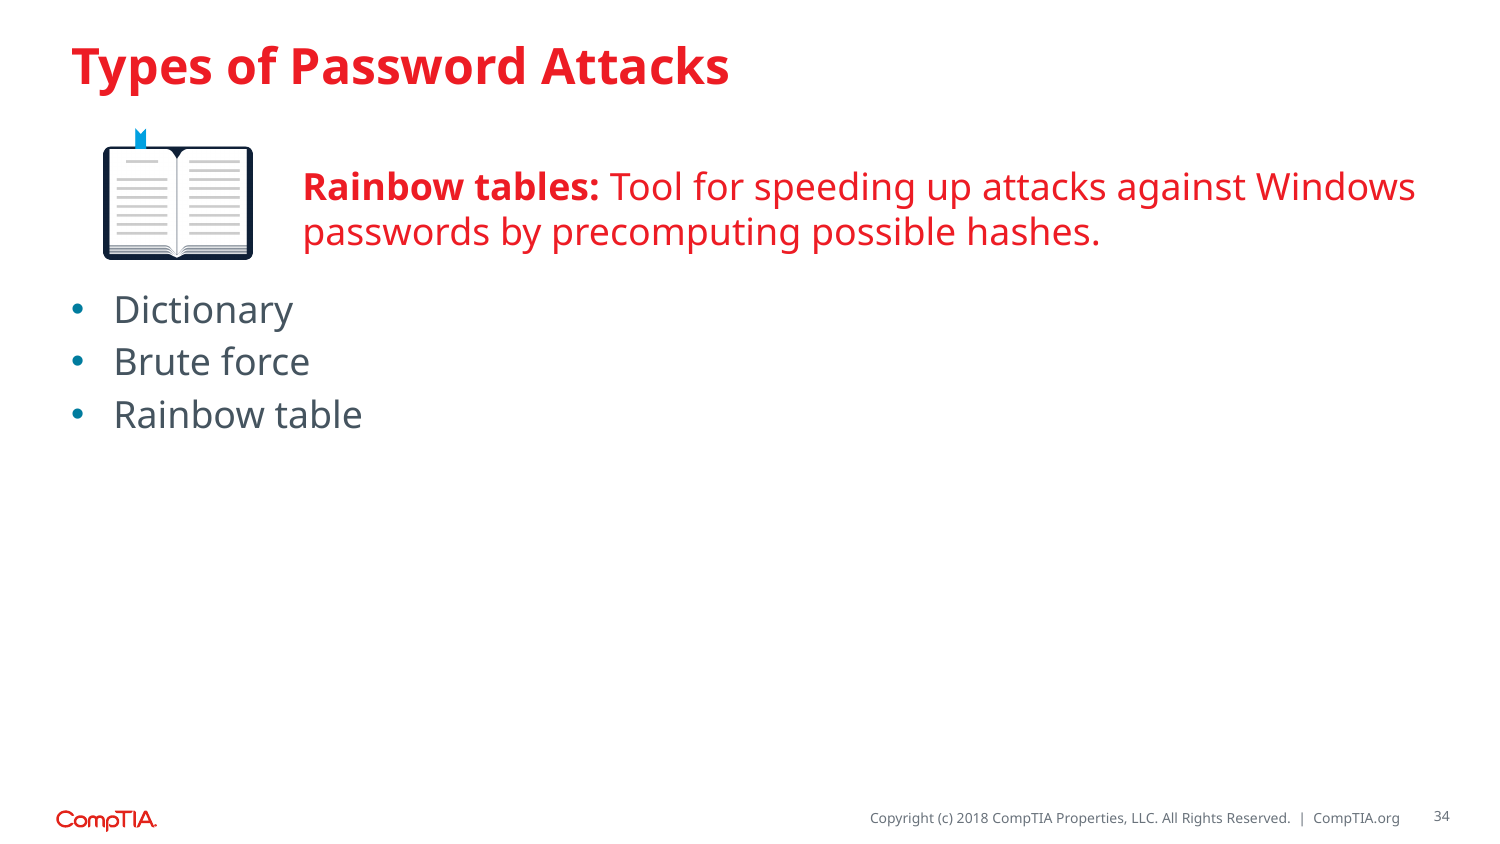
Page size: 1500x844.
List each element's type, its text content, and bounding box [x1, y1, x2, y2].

slide_number 34 [1407, 800, 1450, 835]
list Rainbow tables: Tool for speeding up attacks against Windows passwords by precomputing possible hashes. [287, 155, 1445, 249]
list Dictionary Brute force Rainbow table [56, 278, 1444, 764]
picture [103, 128, 253, 260]
title Types of Password Attacks [56, 12, 1444, 117]
